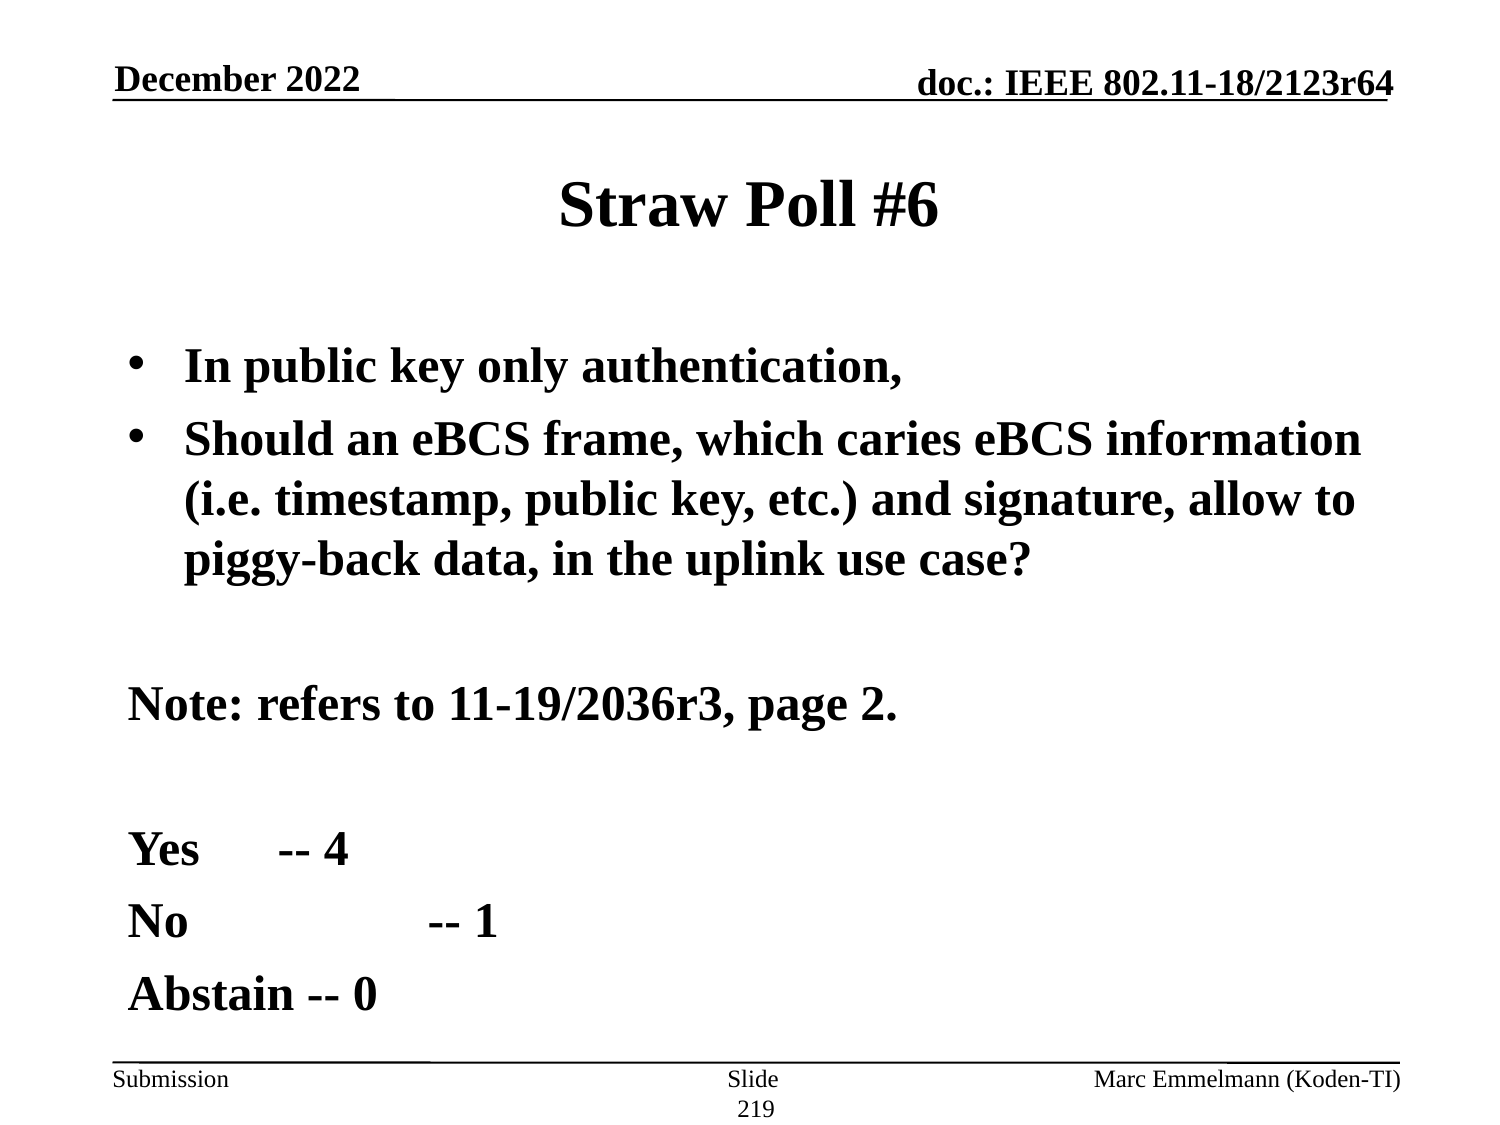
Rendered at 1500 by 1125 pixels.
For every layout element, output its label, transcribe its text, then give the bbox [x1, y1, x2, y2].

slide_number Slide 219 [712, 1061, 800, 1123]
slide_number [114, 54, 423, 100]
title Straw Poll #6 [112, 112, 1388, 288]
footer Marc Emmelmann (Koden-TI) [878, 1061, 1402, 1093]
list In public key only authentication, Should an eBCS frame, which caries eBCS information (i.e. timestamp, public key, etc.) and signature, allow to piggy-back data, in the uplink use case? Note: refers to 11-19/2036r3, page 2. Yes -- 4 No -- 1 Abstain -- 0 [112, 324, 1388, 1000]
